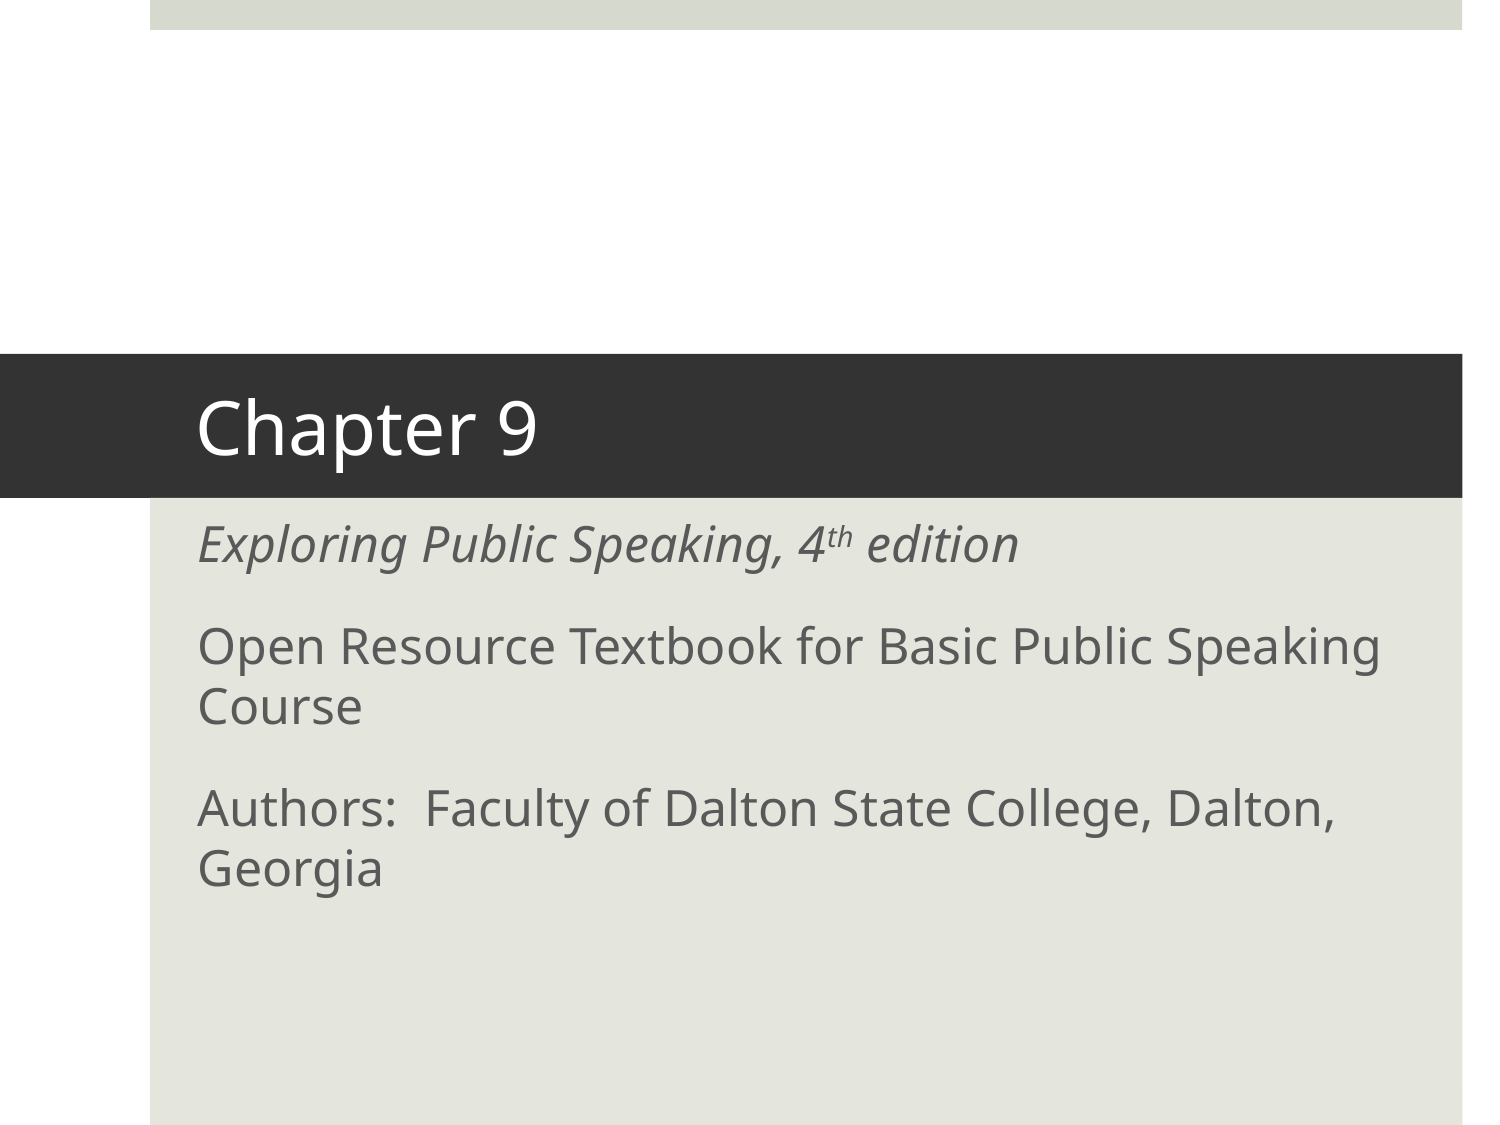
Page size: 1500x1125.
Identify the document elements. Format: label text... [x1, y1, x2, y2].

title Chapter 9 [0, 353, 1463, 498]
subtitle Exploring Public Speaking, 4th edition Open Resource Textbook for Basic Public Speaking Course Authors: Faculty of Dalton State College, Dalton, Georgia [150, 497, 1463, 1125]
